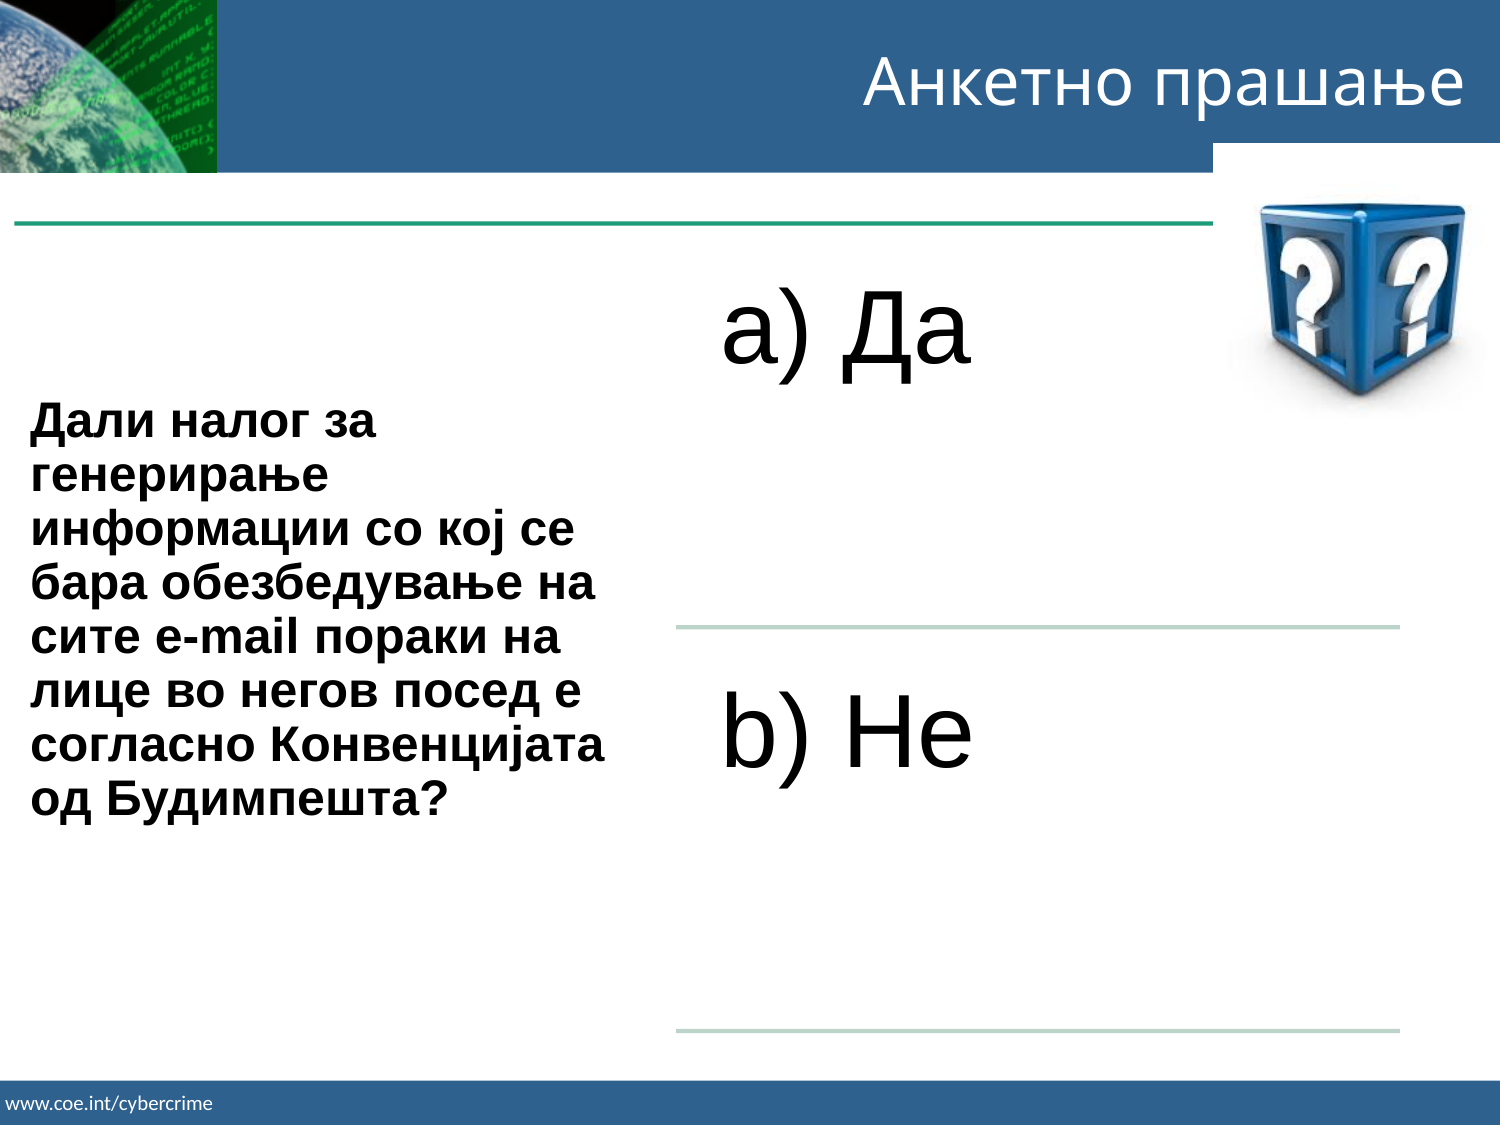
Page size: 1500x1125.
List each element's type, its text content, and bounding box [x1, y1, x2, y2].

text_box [14, 222, 1402, 1053]
picture [0, 1, 217, 173]
picture [1212, 142, 1500, 434]
text_box Анкетно прашање [230, 31, 1483, 126]
